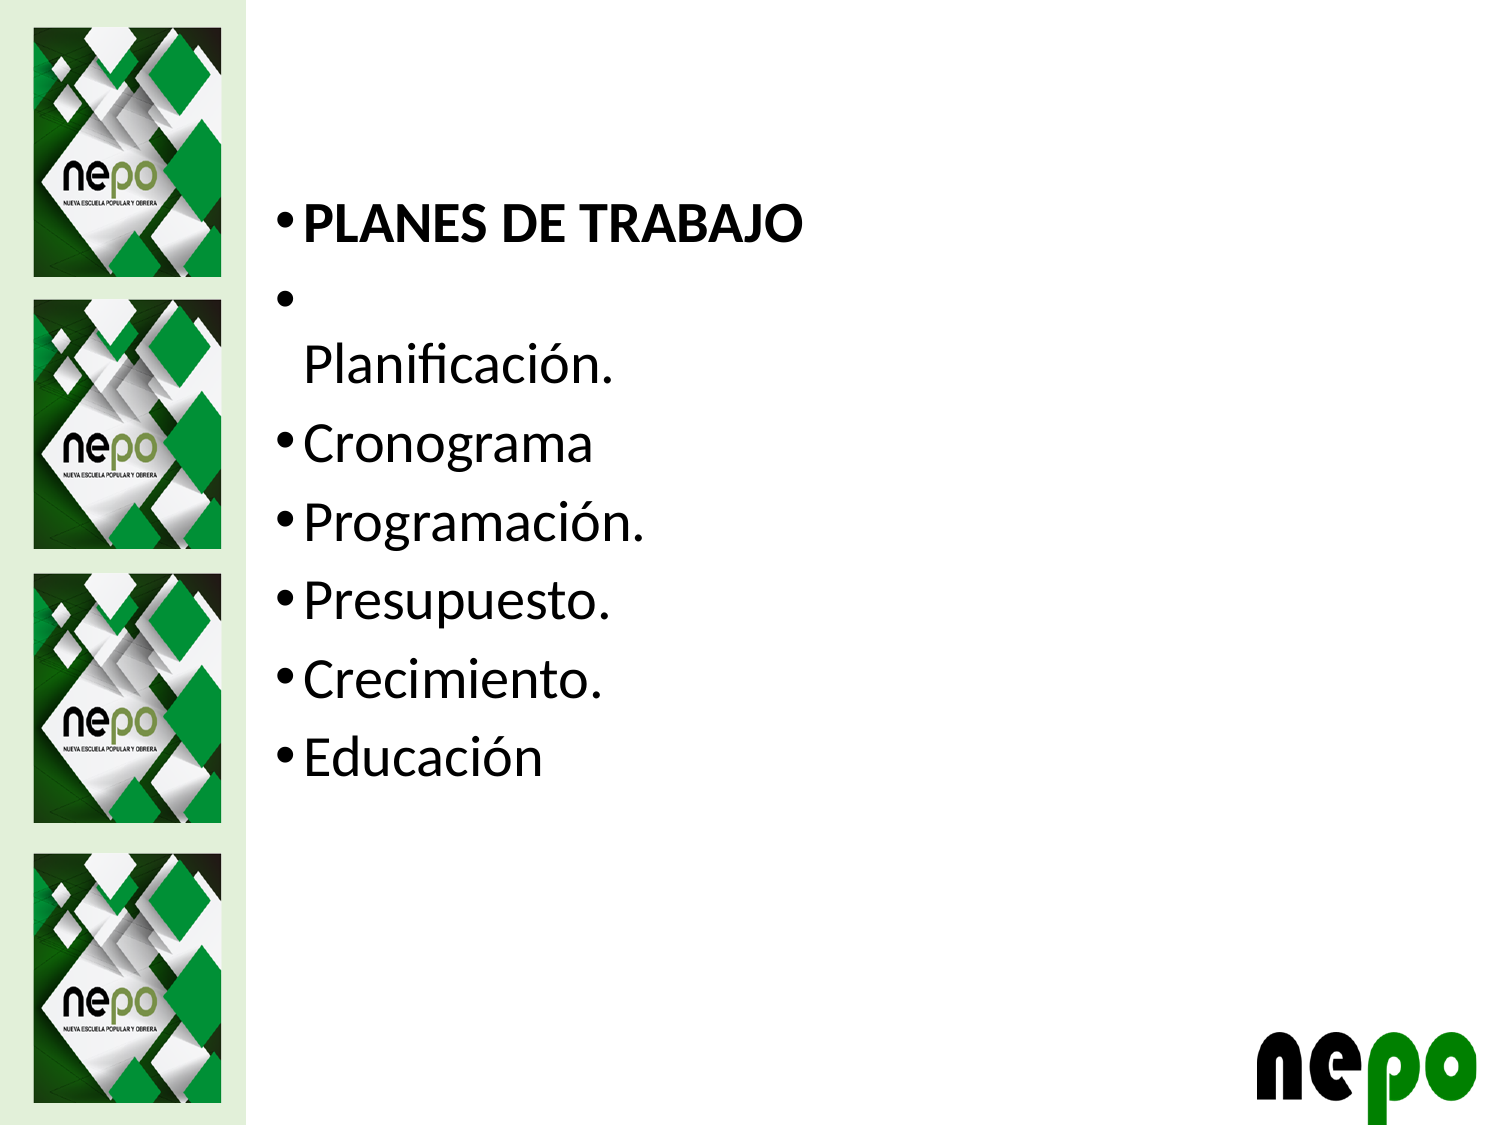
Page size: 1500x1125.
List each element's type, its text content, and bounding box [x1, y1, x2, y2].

list PLANES DE TRABAJO Planificación. Cronograma Programación. Presupuesto. Crecimiento. Educación [260, 184, 1473, 1014]
picture [1257, 1032, 1477, 1125]
picture [0, 0, 246, 1125]
